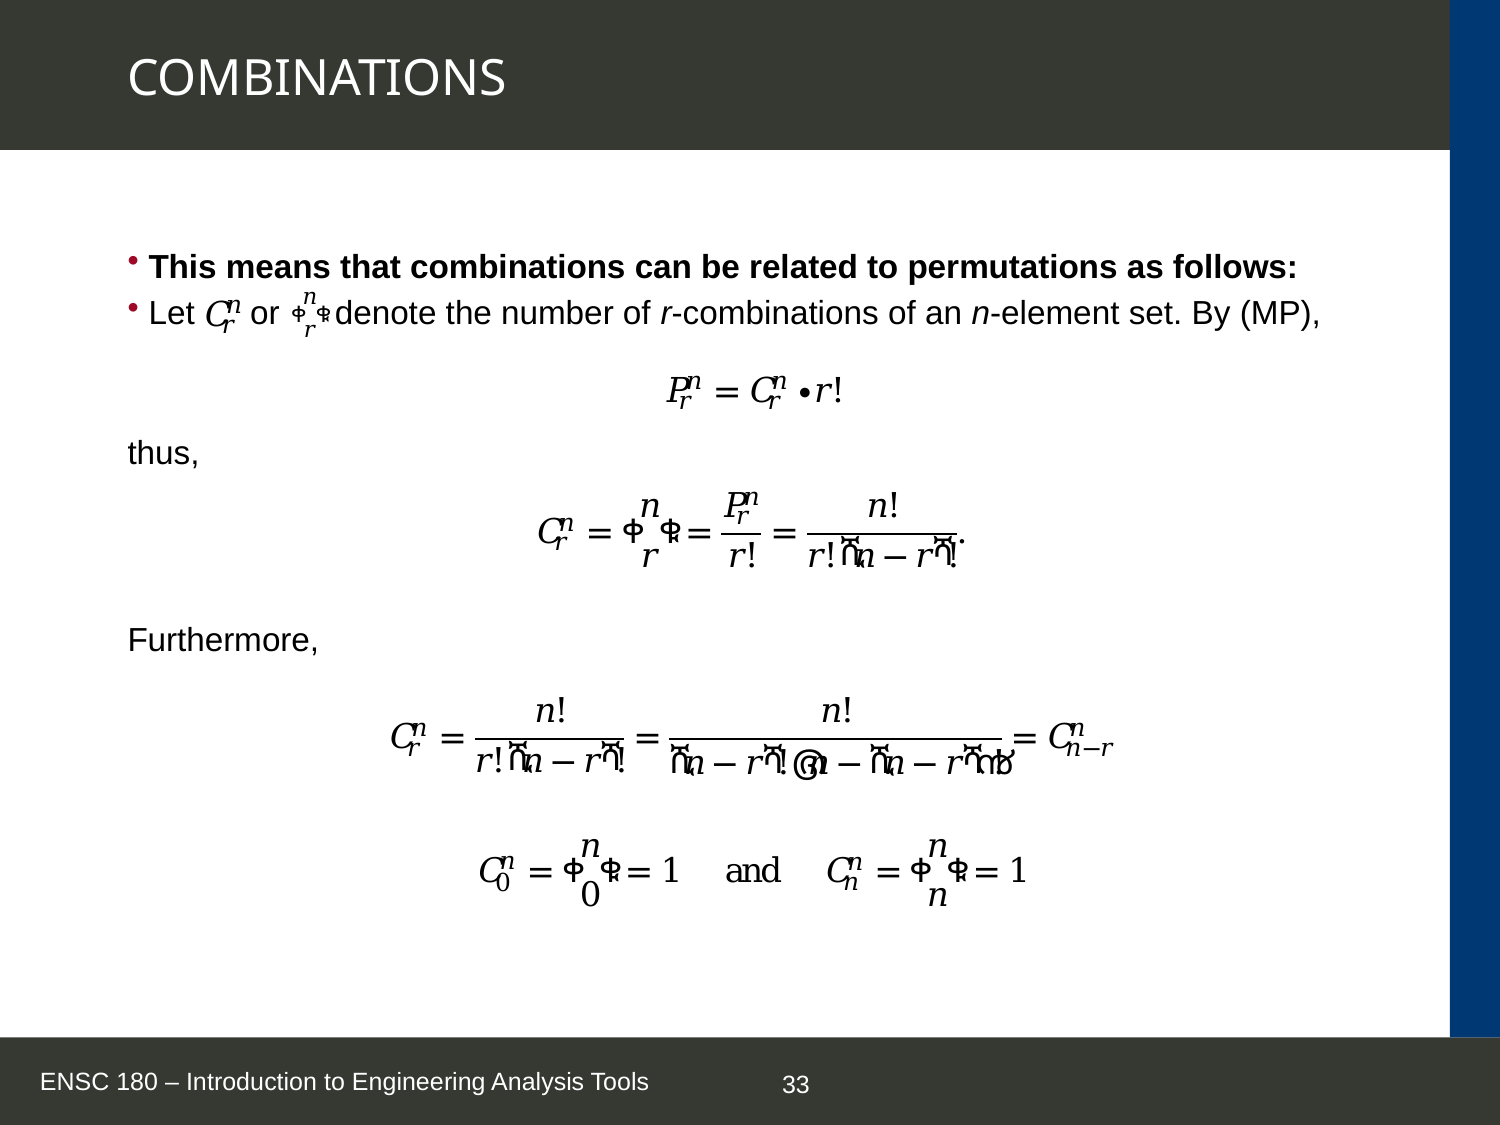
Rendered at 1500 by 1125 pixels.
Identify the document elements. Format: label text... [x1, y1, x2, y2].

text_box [510, 487, 989, 611]
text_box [275, 290, 344, 363]
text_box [441, 836, 1063, 945]
title COMBINATIONS [112, 37, 1450, 138]
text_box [337, 694, 1167, 825]
footer ENSC 180 – Introduction to Engineering Analysis Tools [24, 1057, 740, 1113]
list This means that combinations can be related to permutations as follows: Let or denote the number of r-combinations of an n-element set. By (MP), thus, Furthermore, [112, 237, 1388, 1029]
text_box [185, 293, 263, 373]
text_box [652, 369, 852, 449]
